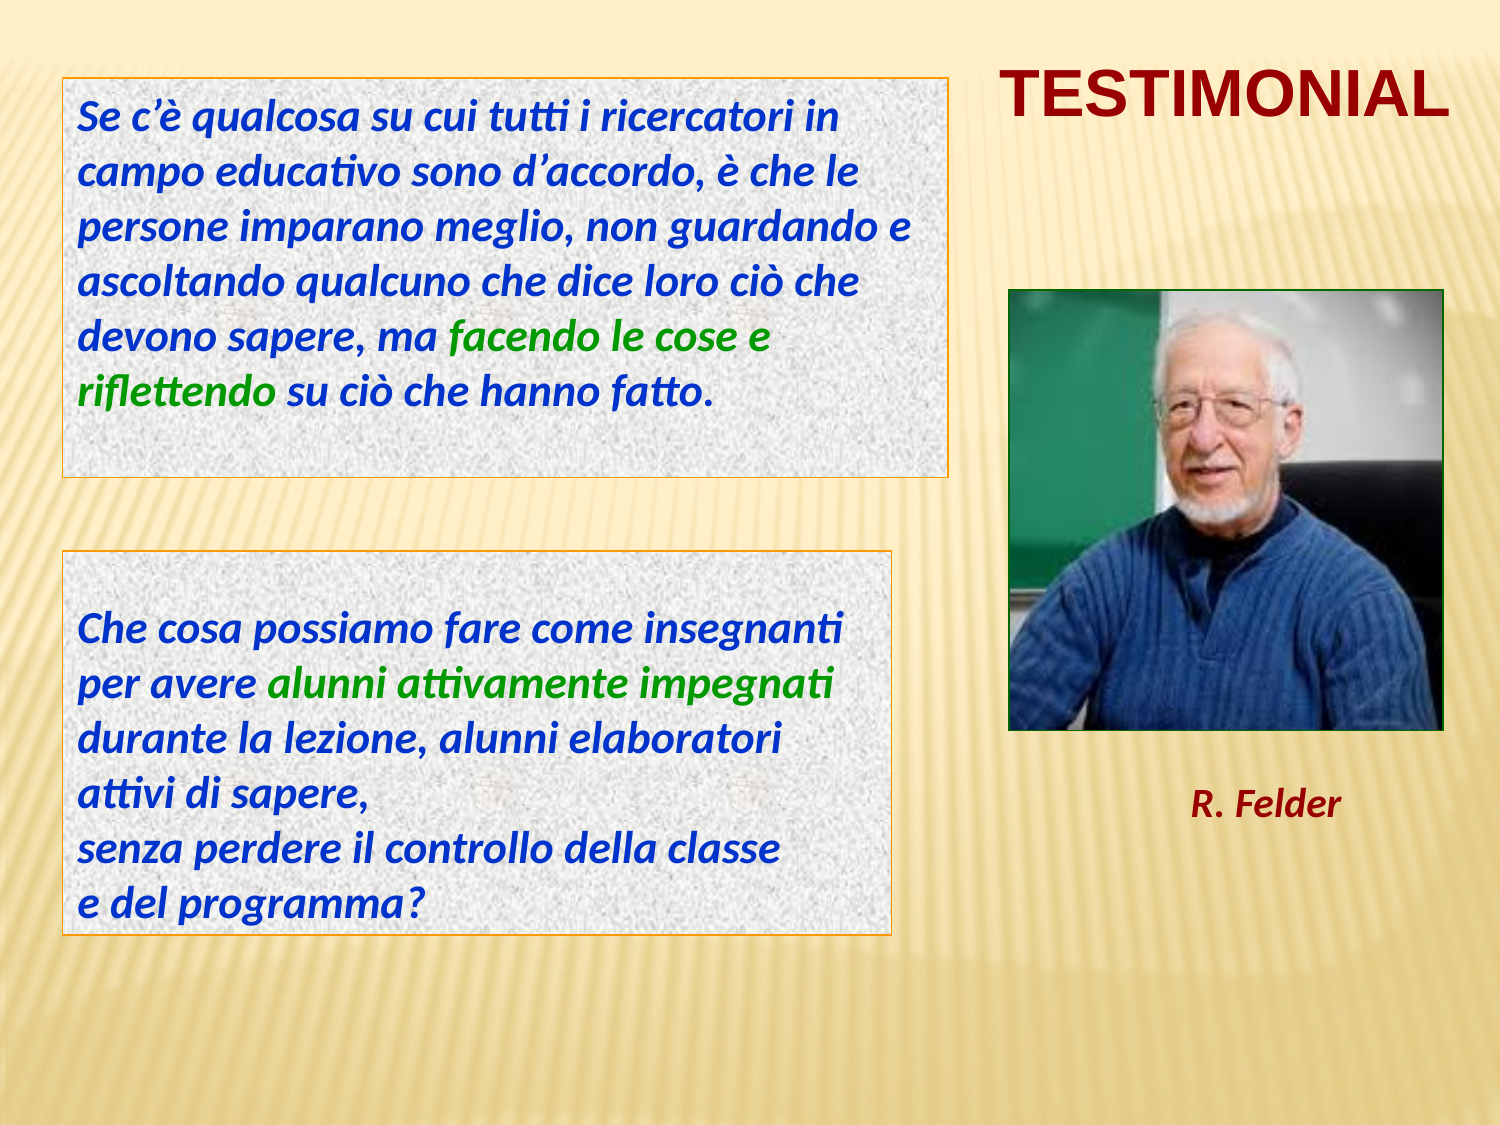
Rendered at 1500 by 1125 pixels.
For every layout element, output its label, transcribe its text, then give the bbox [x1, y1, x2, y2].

text_box TESTIMONIAL [985, 42, 1468, 138]
picture [1009, 290, 1443, 731]
text_box R. Felder [1175, 768, 1357, 834]
text_box Che cosa possiamo fare come insegnanti per avere alunni attivamente impegnati durante la lezione, alunni elaboratori attivi di sapere, senza perdere il controllo della classe e del programma? [62, 550, 892, 936]
text_box Se c’è qualcosa su cui tutti i ricercatori in campo educativo sono d’accordo, è che le persone imparano meglio, non guardando e ascoltando qualcuno che dice loro ciò che devono sapere, ma facendo le cose e riflettendo su ciò che hanno fatto. [62, 78, 949, 478]
